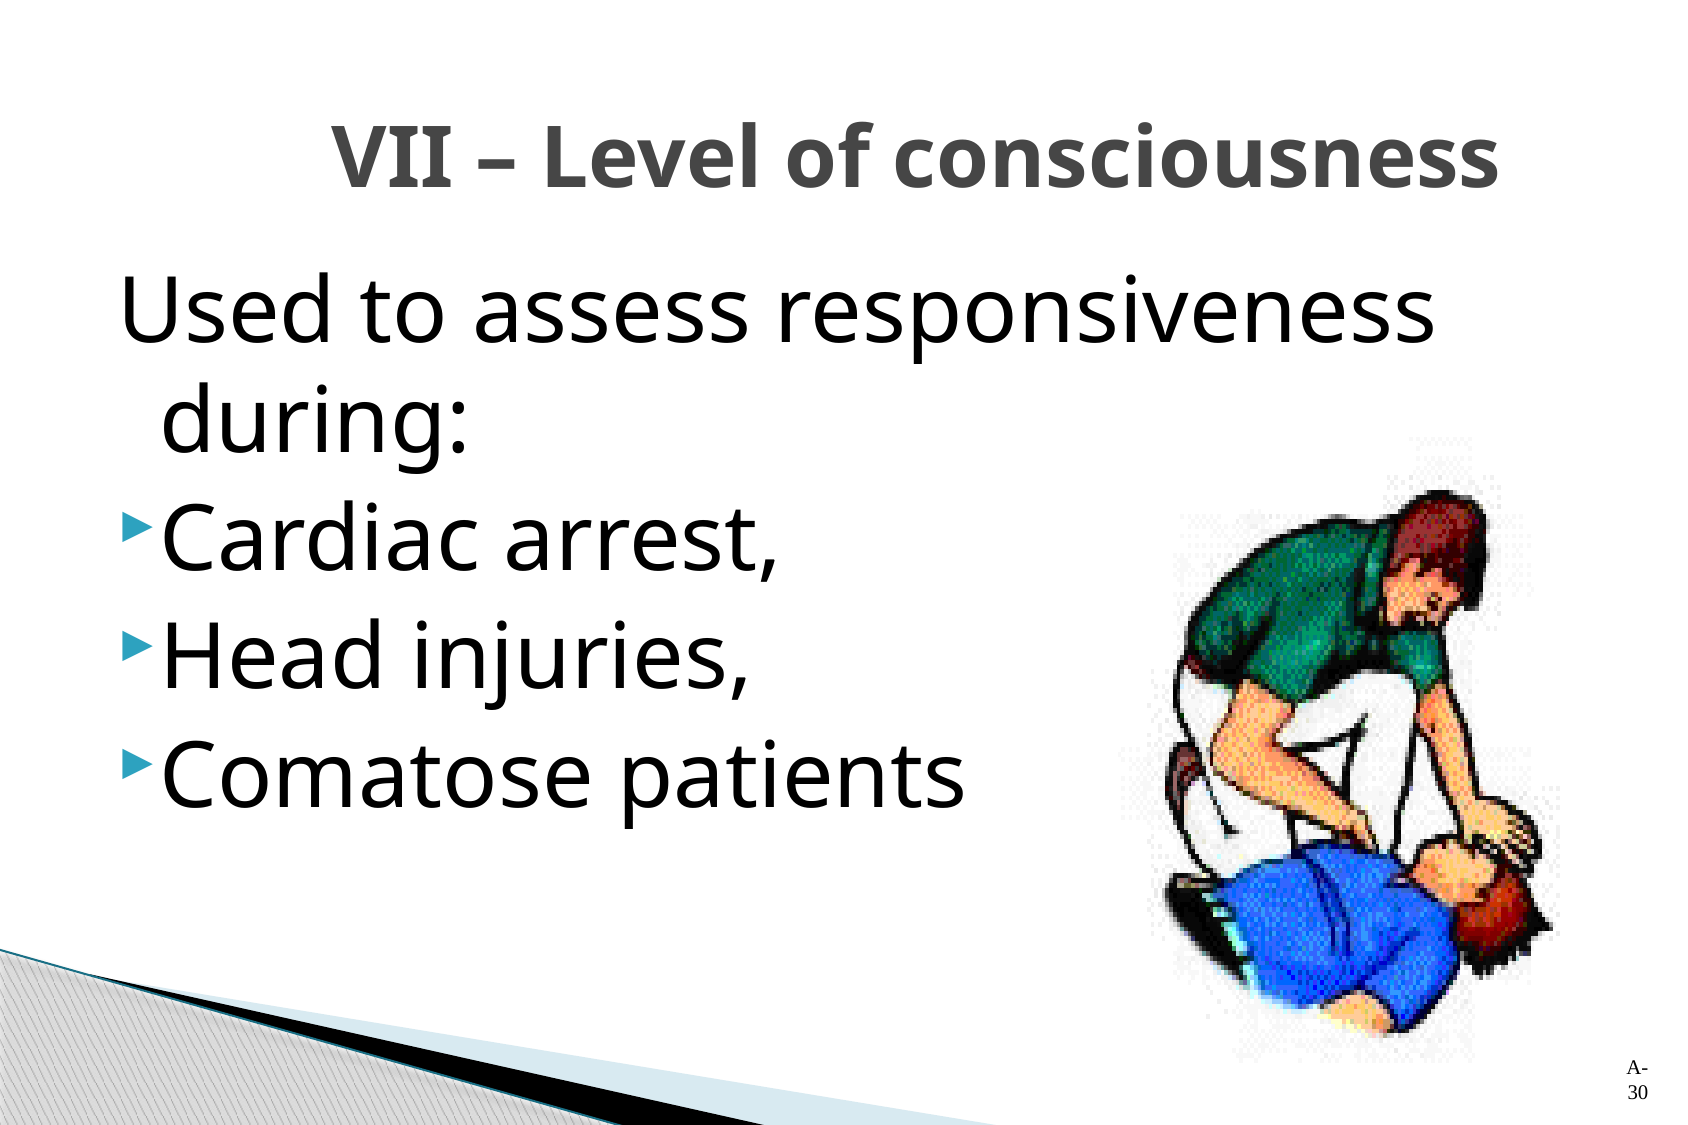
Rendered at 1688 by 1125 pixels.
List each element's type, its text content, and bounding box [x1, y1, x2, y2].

picture [1118, 437, 1591, 1063]
list Used to assess responsiveness during: Cardiac arrest, Head injuries, Comatose patients [84, 243, 1604, 986]
title VII – Level of consciousness [218, 62, 1616, 244]
slide_number A-30 [1595, 1051, 1664, 1112]
